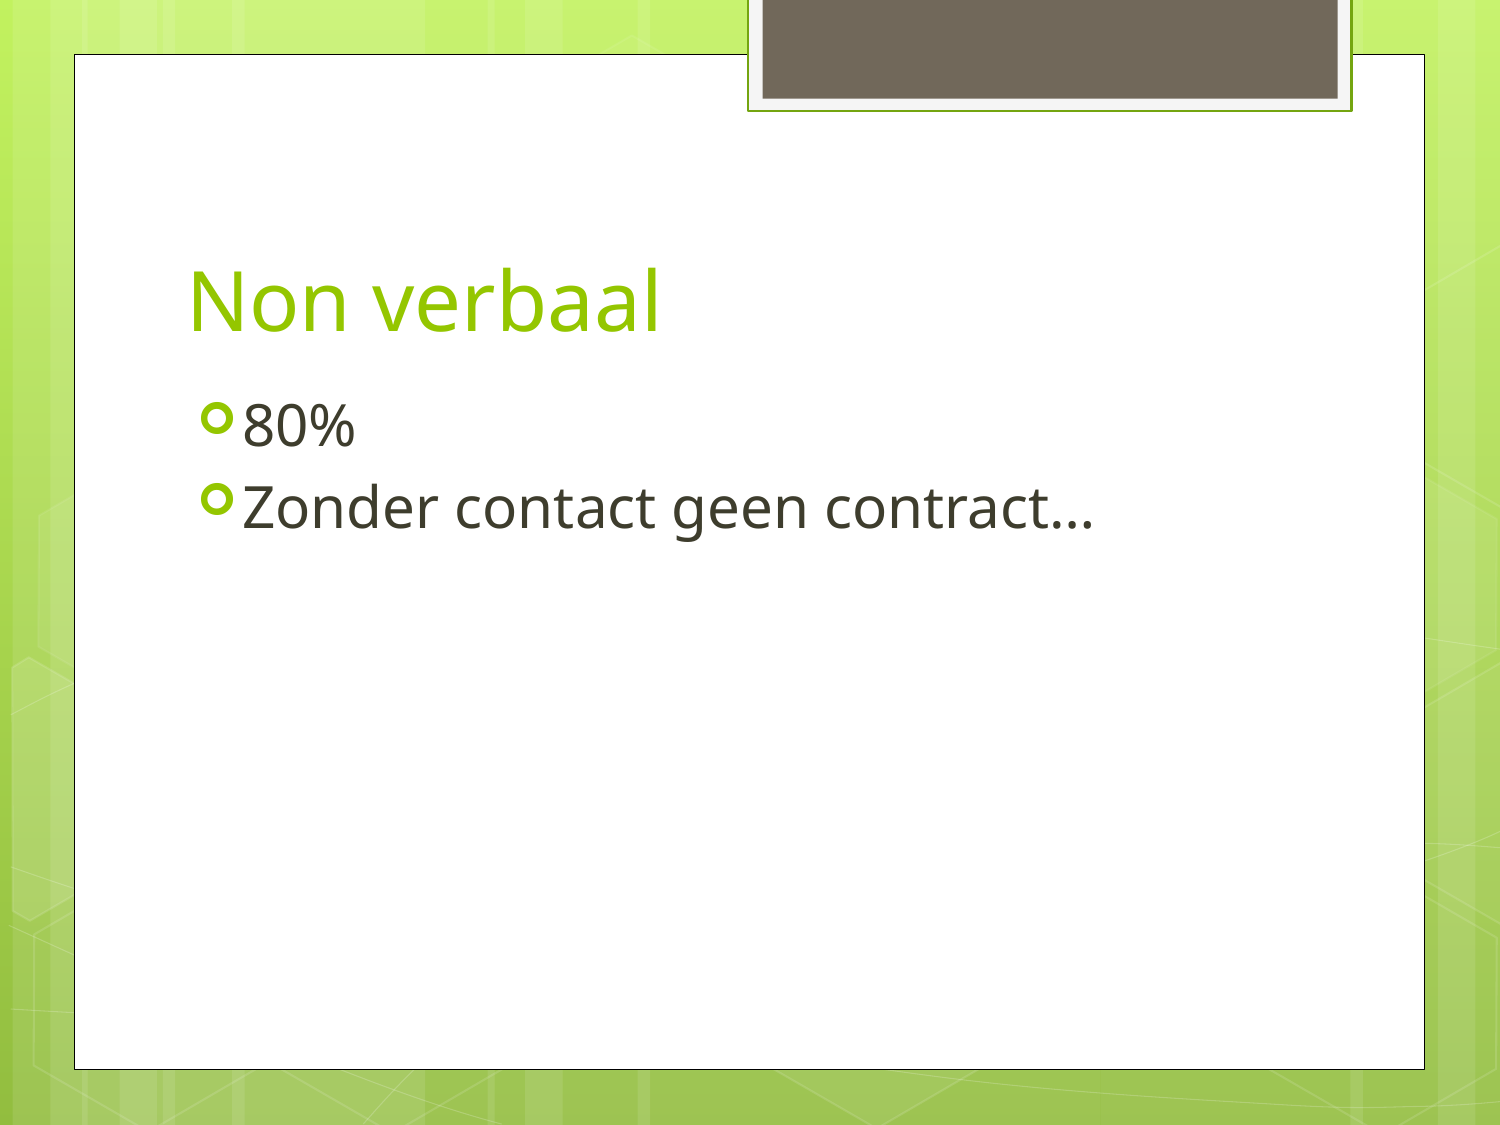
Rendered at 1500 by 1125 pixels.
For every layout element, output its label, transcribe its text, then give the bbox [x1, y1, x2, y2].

title Non verbaal [171, 168, 1324, 357]
list 80% Zonder contact geen contract… [171, 381, 1283, 957]
